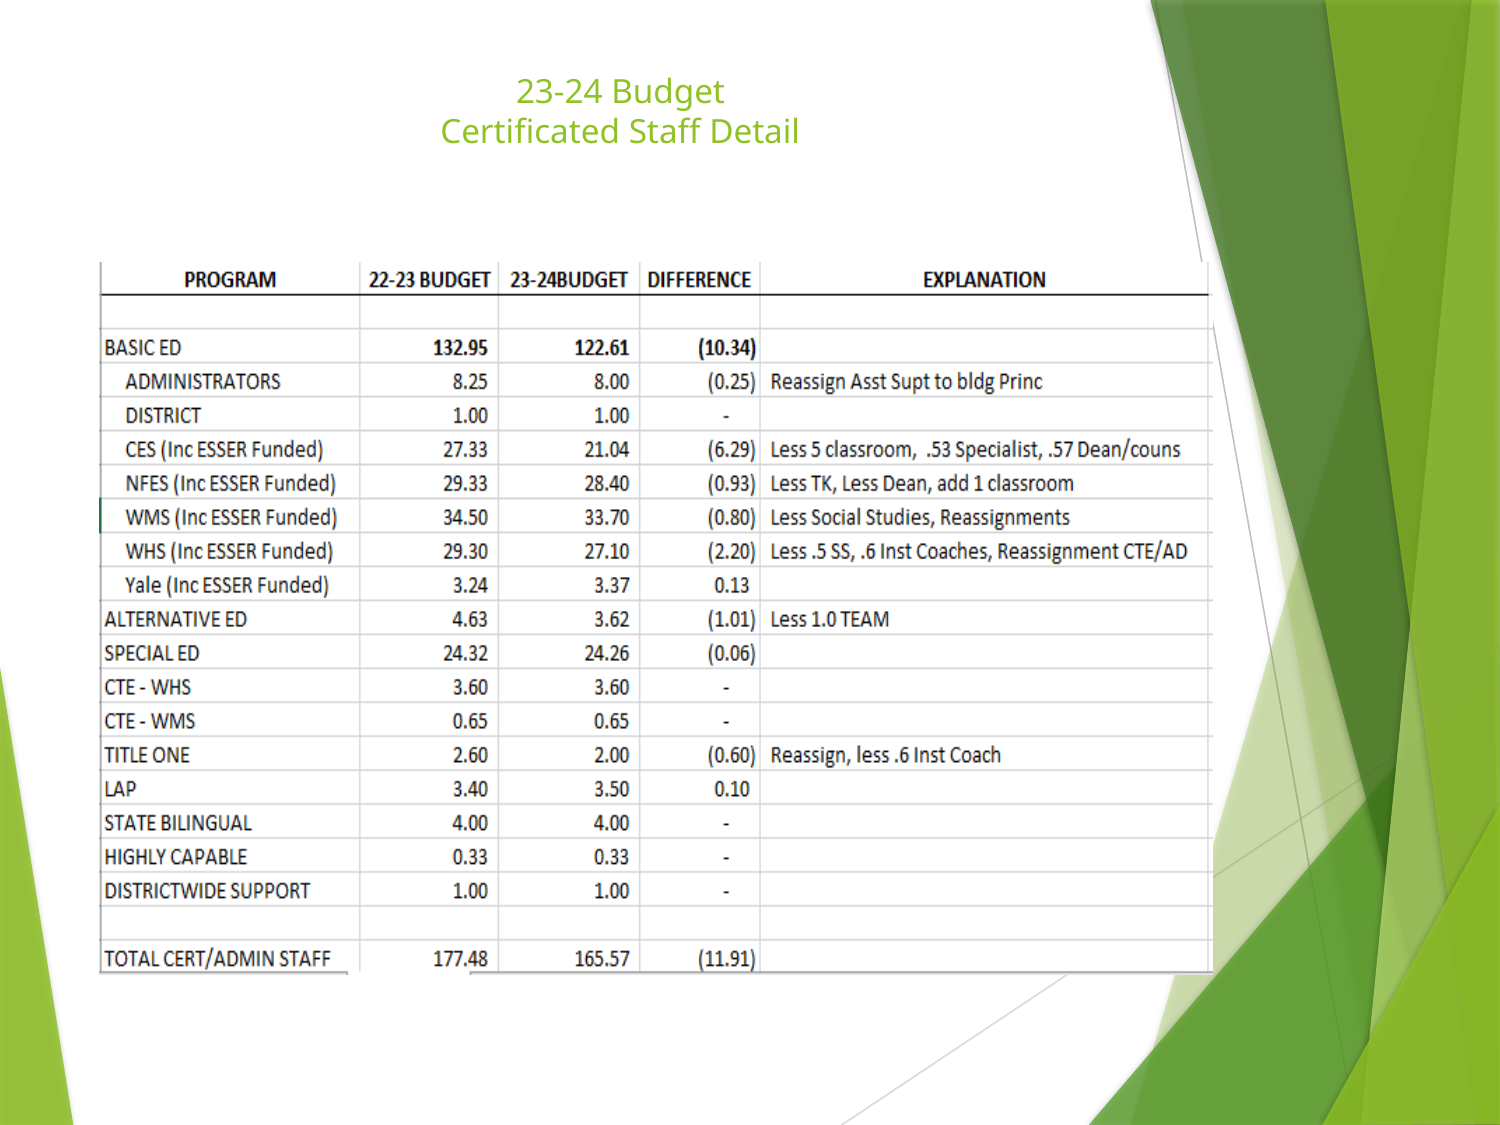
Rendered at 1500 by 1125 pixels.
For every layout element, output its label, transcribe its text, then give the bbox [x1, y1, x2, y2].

title 23-24 Budget Certificated Staff Detail [99, 62, 1142, 163]
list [99, 261, 1213, 976]
